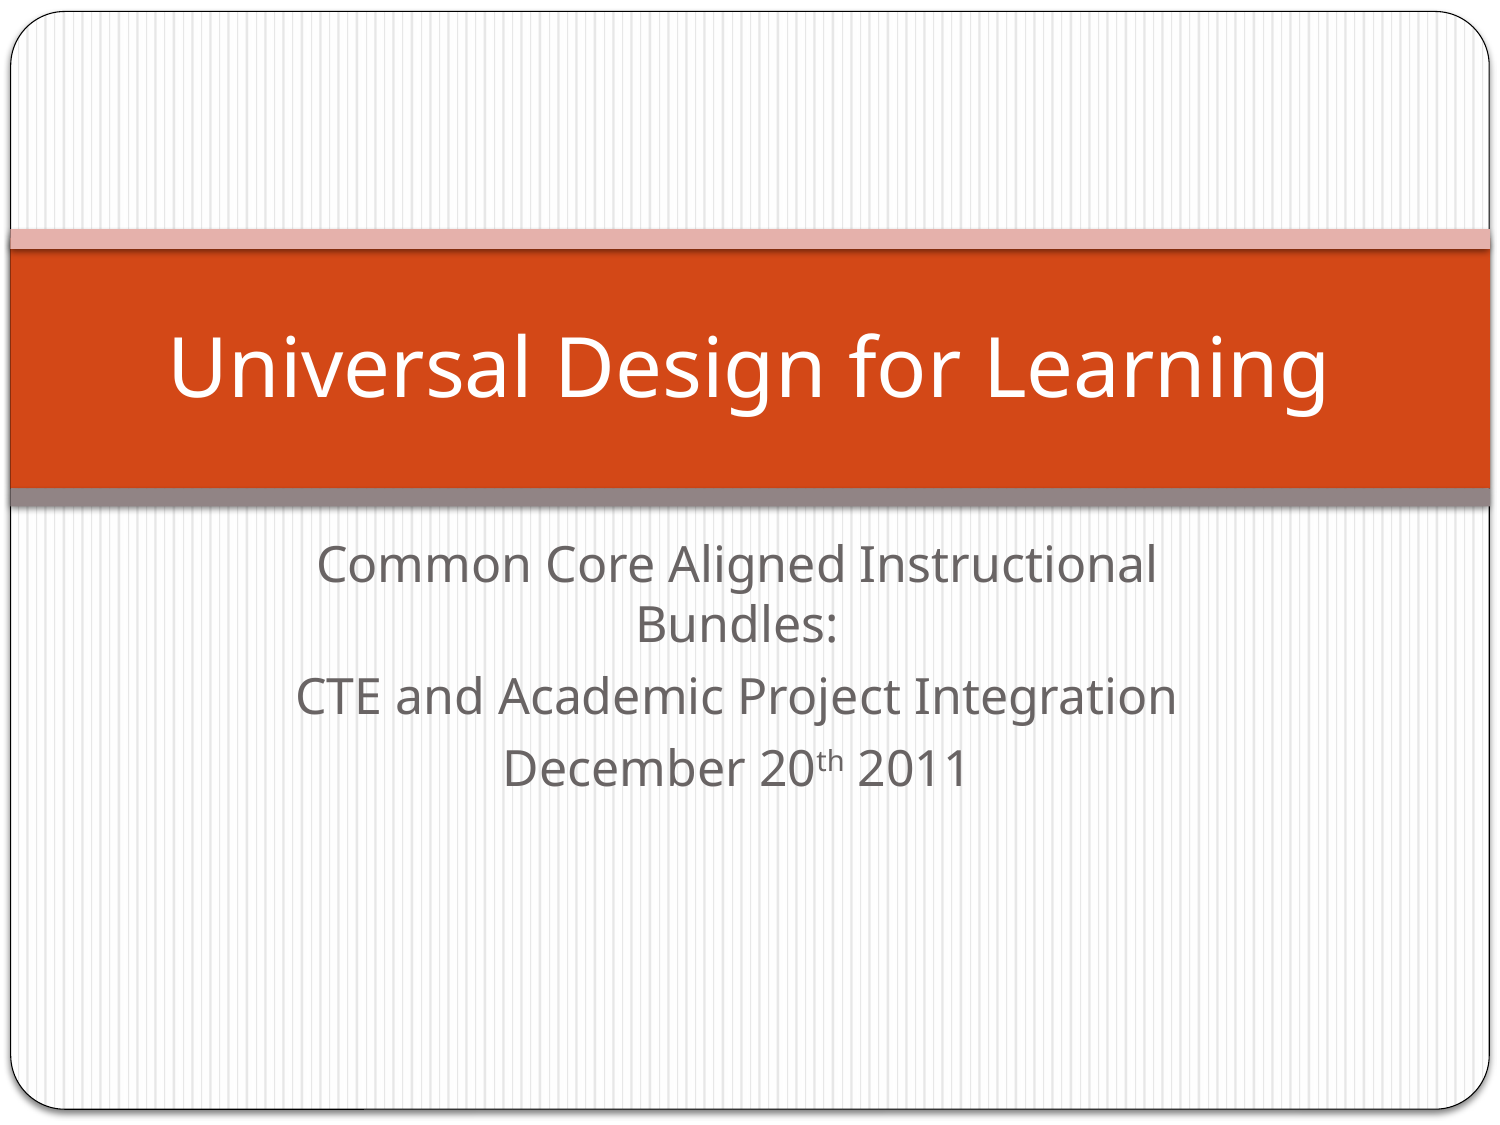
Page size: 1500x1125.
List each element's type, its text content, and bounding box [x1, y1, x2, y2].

title Universal Design for Learning [75, 247, 1425, 489]
subtitle Common Core Aligned Instructional Bundles: CTE and Academic Project Integration December 20th 2011 [212, 525, 1263, 788]
